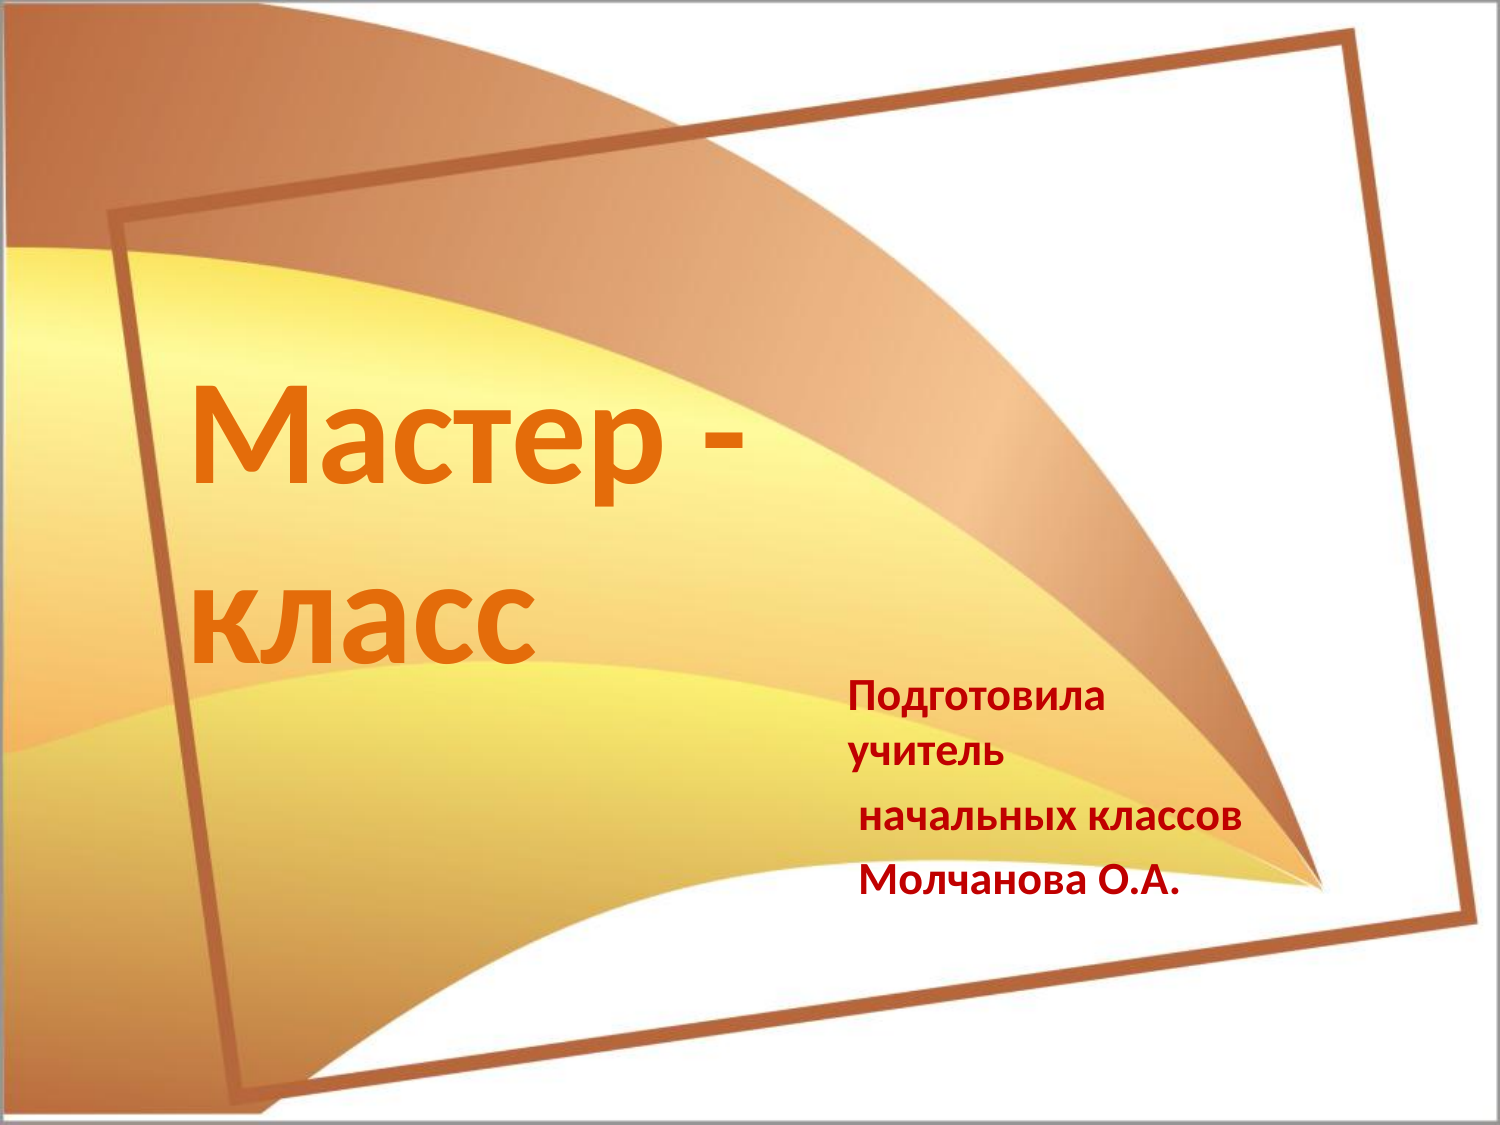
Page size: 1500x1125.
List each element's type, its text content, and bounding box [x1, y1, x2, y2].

subtitle Подготовила учитель начальных классов Молчанова О.А. [832, 408, 1275, 925]
title [112, 326, 171, 568]
title [880, 326, 1388, 568]
text_box Мастер - класс [171, 326, 880, 701]
picture [0, 0, 1500, 1125]
